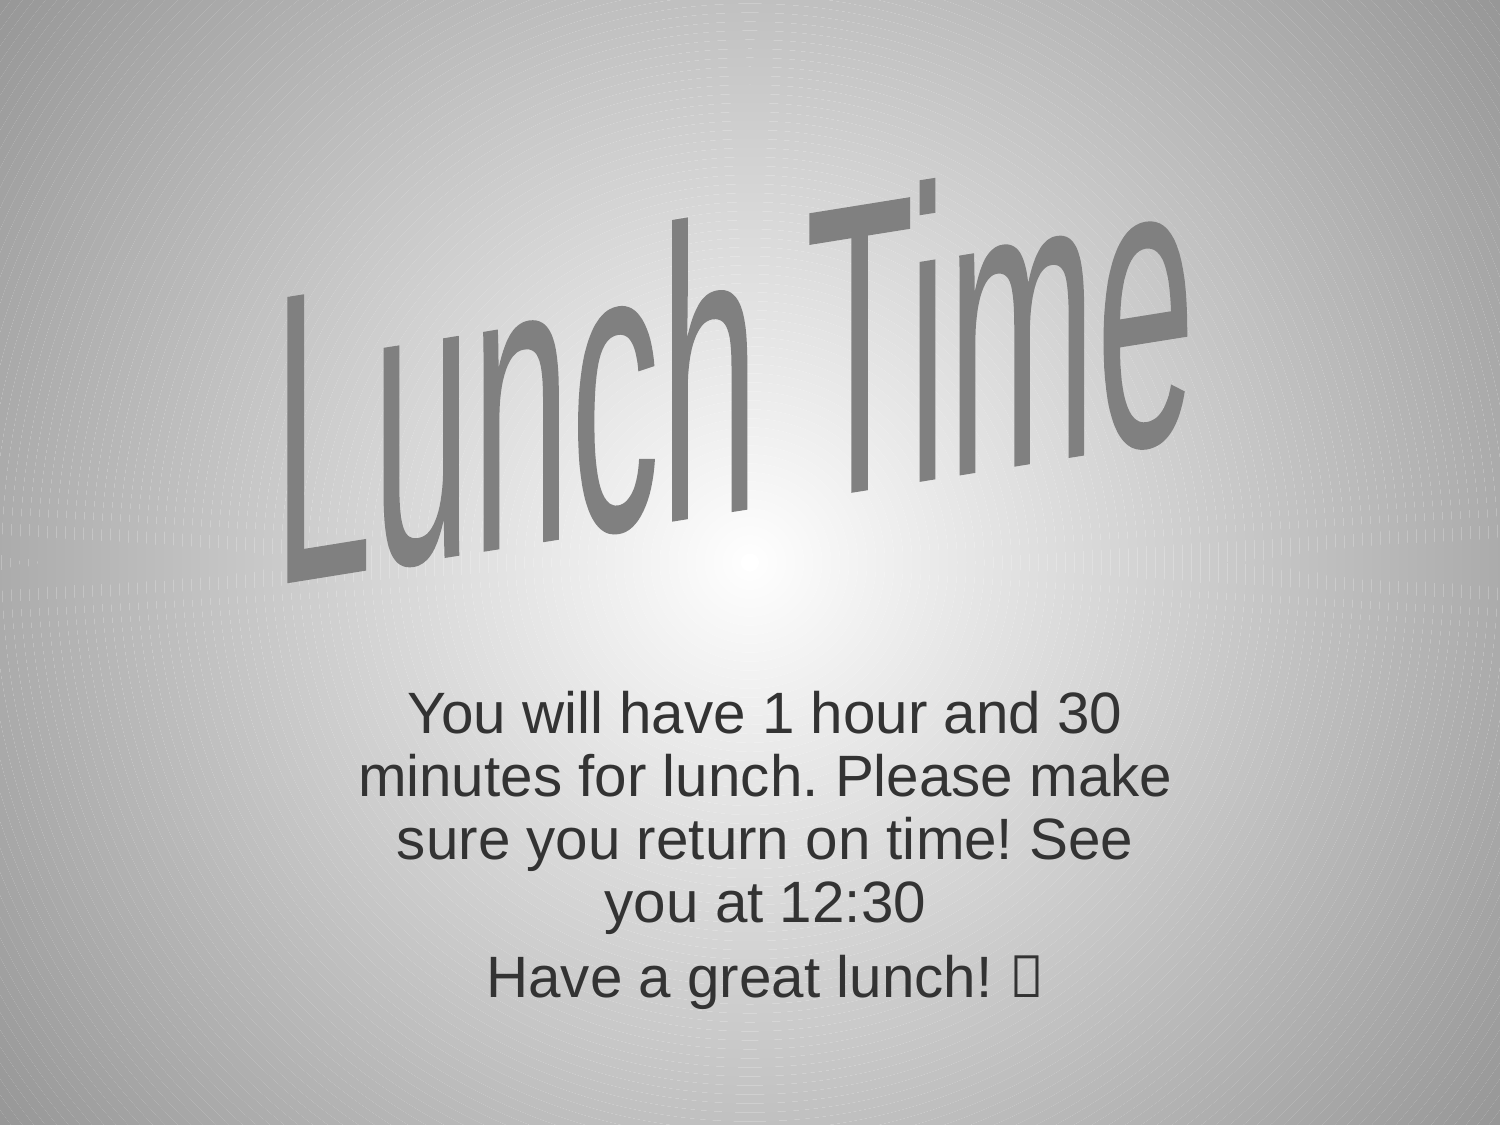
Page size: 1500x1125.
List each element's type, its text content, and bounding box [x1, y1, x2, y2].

subtitle You will have 1 hour and 30 minutes for lunch. Please make sure you return on time! See you at 12:30 Have a great lunch!  [328, 675, 1203, 921]
